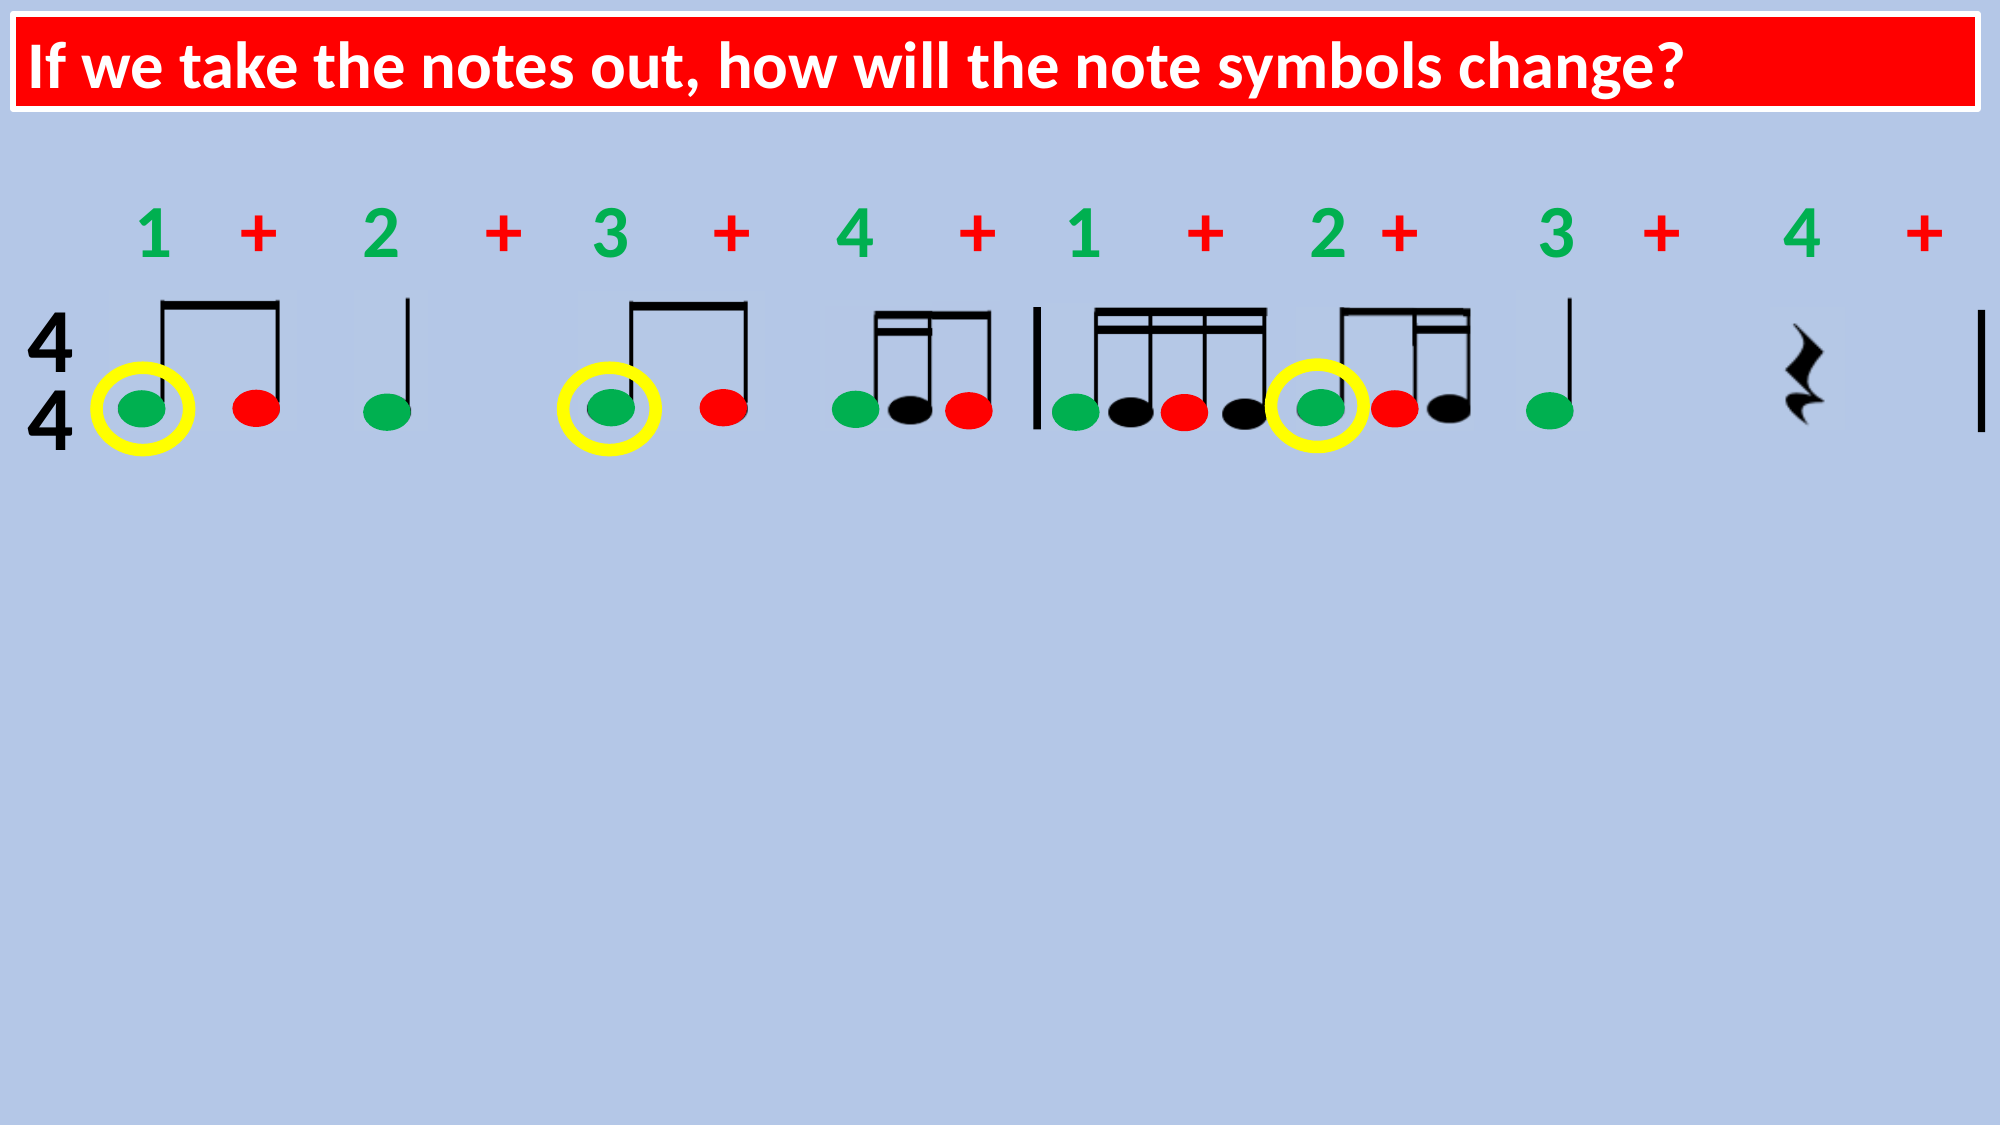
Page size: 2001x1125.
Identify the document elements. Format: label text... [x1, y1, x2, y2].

text_box [95, 379, 184, 452]
text_box 4 [12, 273, 95, 399]
picture [1516, 290, 1590, 431]
picture [578, 291, 765, 431]
text_box [1032, 306, 1042, 430]
text_box [562, 377, 650, 452]
picture [1045, 302, 1269, 431]
picture [1770, 307, 1846, 430]
picture [109, 290, 297, 431]
picture [1295, 307, 1475, 431]
text_box [1269, 368, 1356, 449]
text_box 4 [13, 351, 96, 476]
text_box 1 + 2 + 3 + 4 + 1 + 2 + 3 + 4 + [119, 175, 1983, 280]
text_box [1977, 309, 1986, 433]
picture [820, 300, 1000, 431]
text_box If we take the notes out, how will the note symbols change? [13, 14, 1978, 109]
picture [354, 290, 428, 431]
